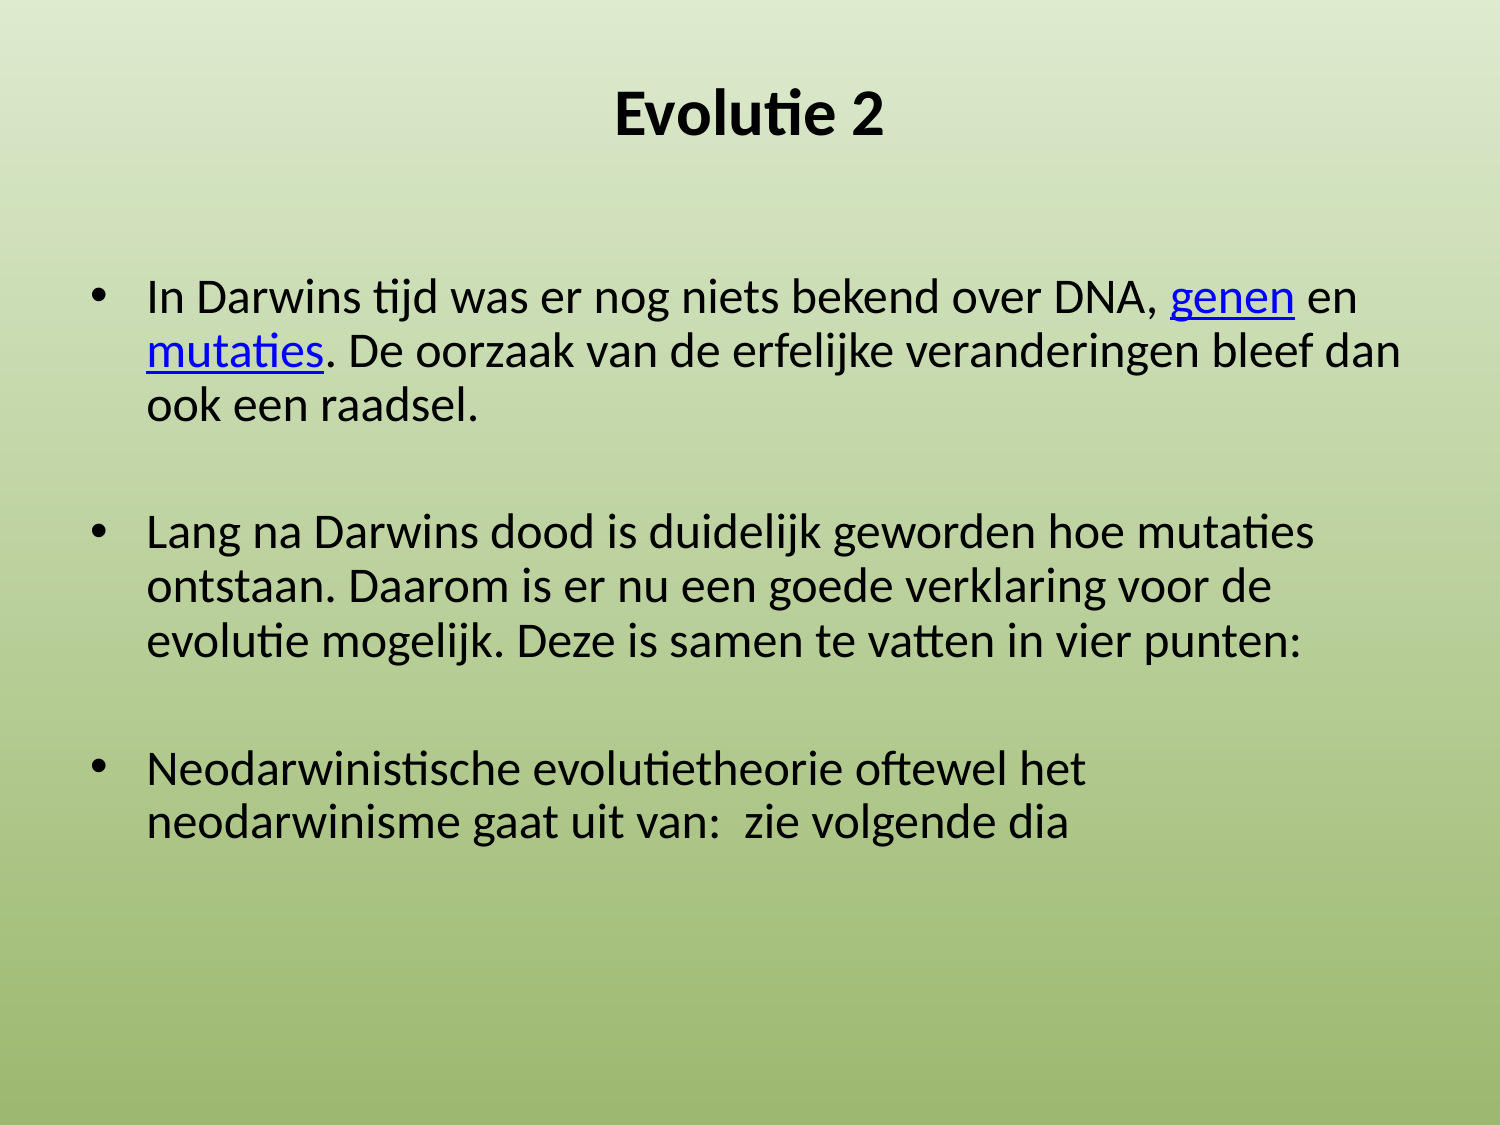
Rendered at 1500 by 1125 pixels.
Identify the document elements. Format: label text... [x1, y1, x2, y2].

title Evolutie 2 [75, 45, 1425, 173]
list In Darwins tijd was er nog niets bekend over DNA, genen en mutaties. De oorzaak van de erfelijke veranderingen bleef dan ook een raadsel. Lang na Darwins dood is duidelijk geworden hoe mutaties ontstaan. Daarom is er nu een goede verklaring voor de evolutie mogelijk. Deze is samen te vatten in vier punten: Neodarwinistische evolutietheorie oftewel het neodarwinisme gaat uit van: zie volgende dia [75, 262, 1425, 1005]
